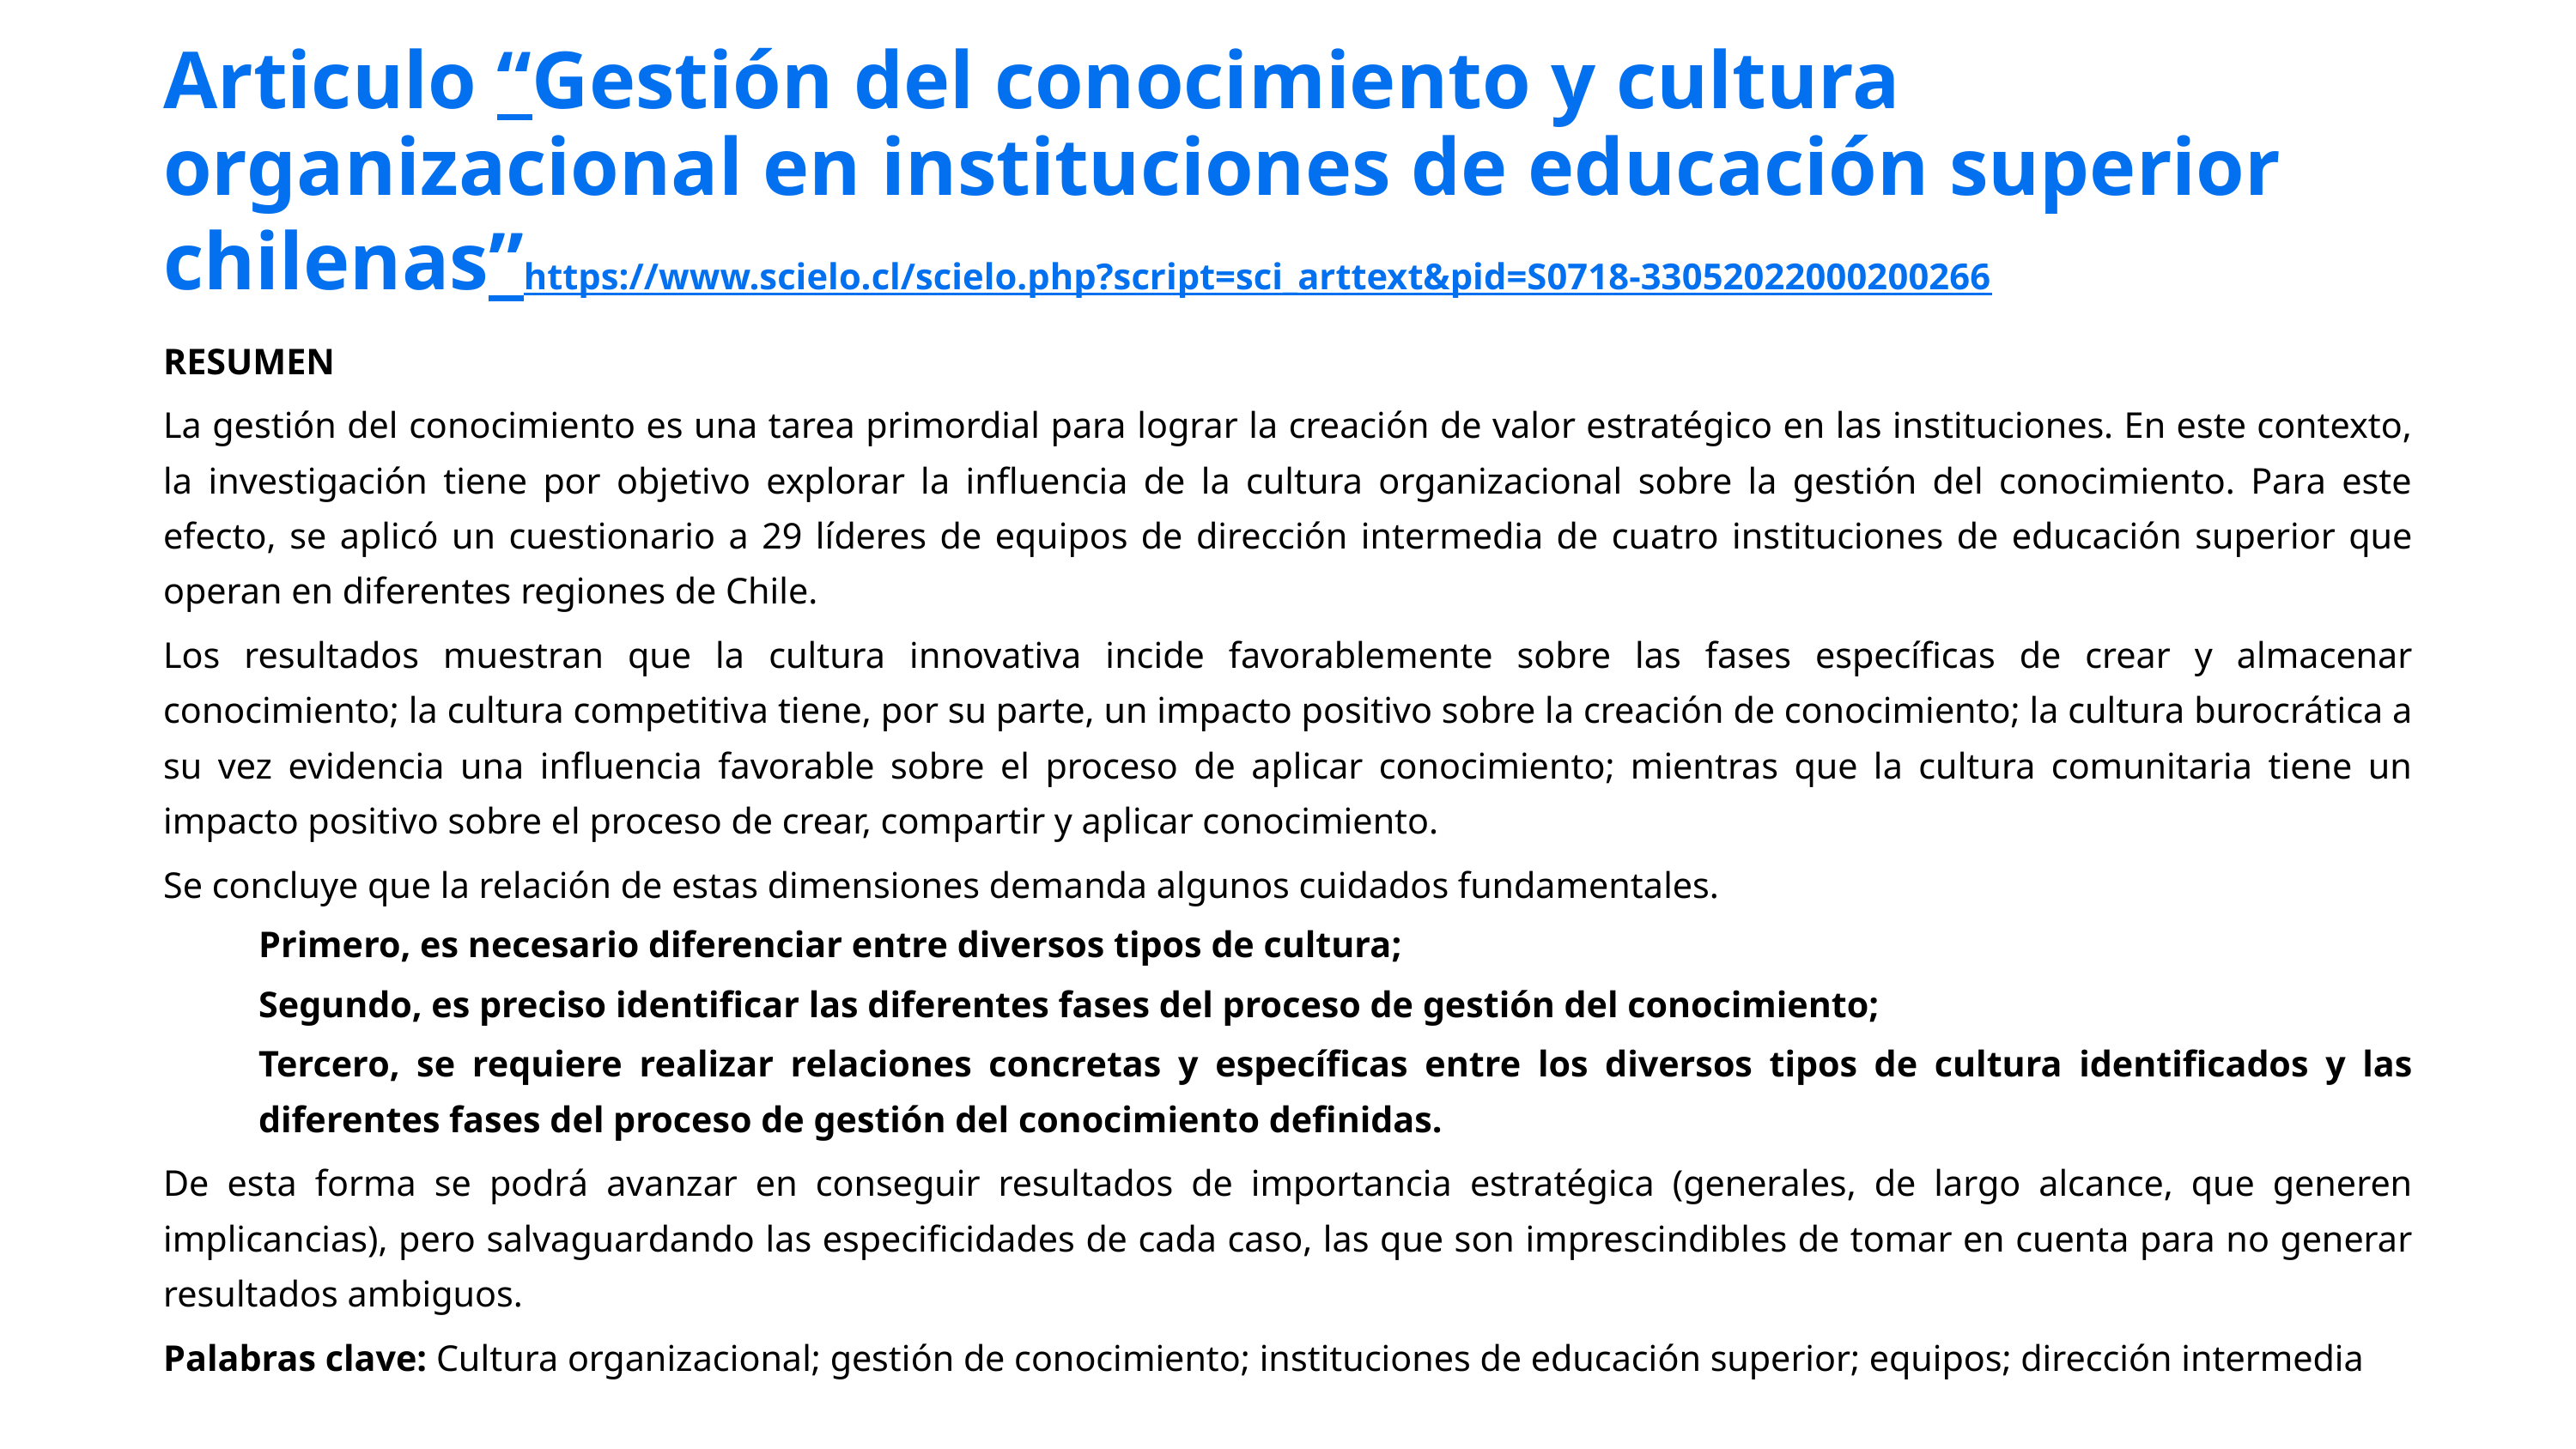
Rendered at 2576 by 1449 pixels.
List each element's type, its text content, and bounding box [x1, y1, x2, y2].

list RESUMEN La gestión del conocimiento es una tarea primordial para lograr la creación de valor estratégico en las instituciones. En este contexto, la investigación tiene por objetivo explorar la influencia de la cultura organizacional sobre la gestión del conocimiento. Para este efecto, se aplicó un cuestionario a 29 líderes de equipos de dirección intermedia de cuatro instituciones de educación superior que operan en diferentes regiones de Chile. Los resultados muestran que la cultura innovativa incide favorablemente sobre las fases específicas de crear y almacenar conocimiento; la cultura competitiva tiene, por su parte, un impacto positivo sobre la creación de conocimiento; la cultura burocrática a su vez evidencia una influencia favorable sobre el proceso de aplicar conocimiento; mientras que la cultura comunitaria tiene un impacto positivo sobre el proceso de crear, compartir y aplicar conocimiento. Se concluye que la relación de estas dimensiones demanda algunos cuidados fundamentales. Primero, es necesario diferenciar entre diversos tipos de cultura; Segundo, es preciso identificar las diferentes fases del proceso de gestión del conocimiento; Tercero, se requiere realizar relaciones concretas y específicas entre los diversos tipos de cultura identificados y las diferentes fases del proceso de gestión del conocimiento definidas. De esta forma se podrá avanzar en conseguir resultados de importancia estratégica (generales, de largo alcance, que generen implicancias), pero salvaguardando las especificidades de cada caso, las que son imprescindibles de tomar en cuenta para no generar resultados ambiguos. Palabras clave: Cultura organizacional; gestión de conocimiento; instituciones de educación superior; equipos; dirección intermedia [150, 319, 2426, 1424]
title Articulo “Gestión del conocimiento y cultura organizacional en instituciones de educación superior chilenas” https://www.scielo.cl/scielo.php?script=sci_arttext&pid=S0718-33052022000200266 [150, 24, 2426, 248]
